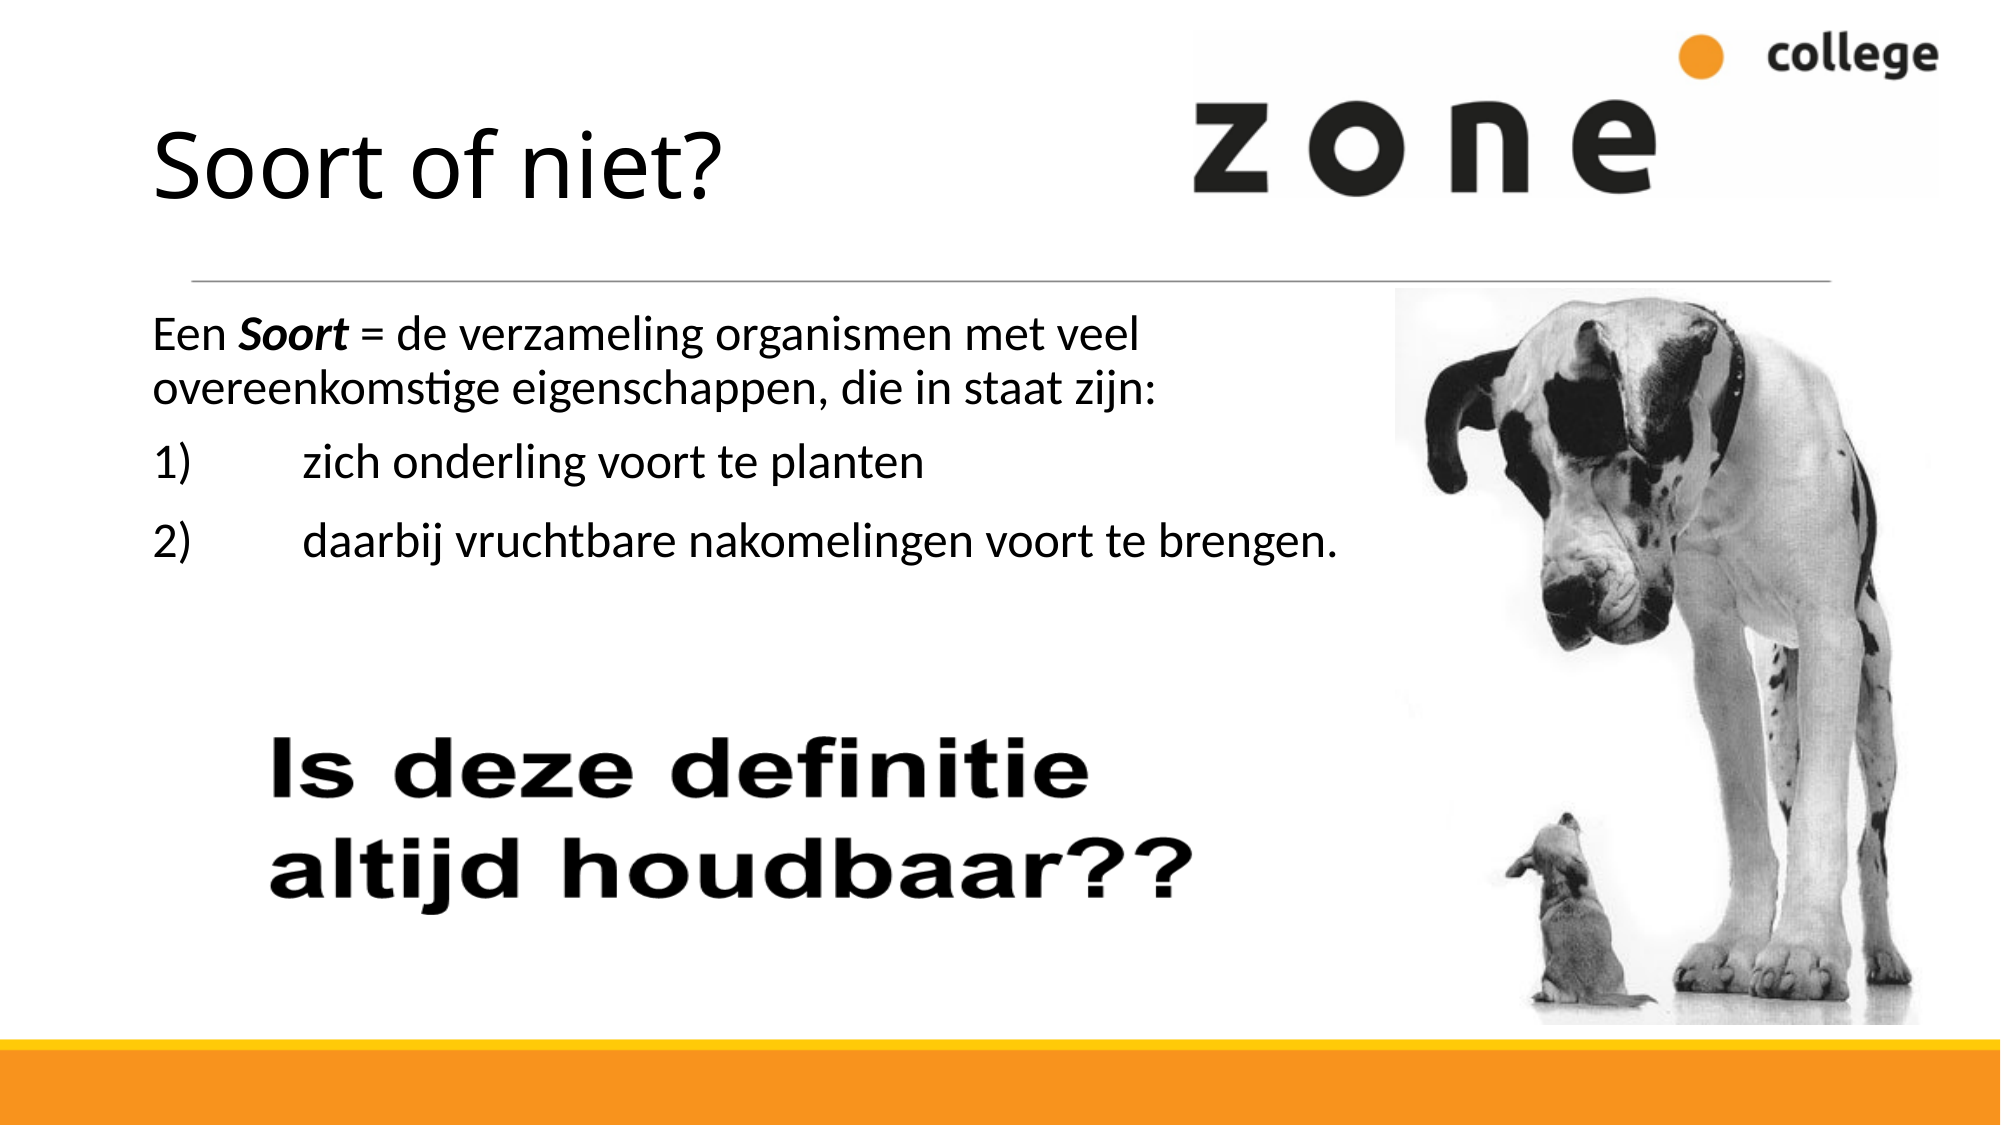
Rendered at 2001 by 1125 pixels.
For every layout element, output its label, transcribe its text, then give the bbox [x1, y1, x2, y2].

title Soort of niet? [137, 59, 1863, 278]
list Een Soort = de verzameling organismen met veel overeenkomstige eigenschappen, die in staat zijn: 1) zich onderling voort te planten 2) daarbij vruchtbare nakomelingen voort te brengen. [137, 299, 1394, 1014]
picture [0, 0, 2001, 1125]
